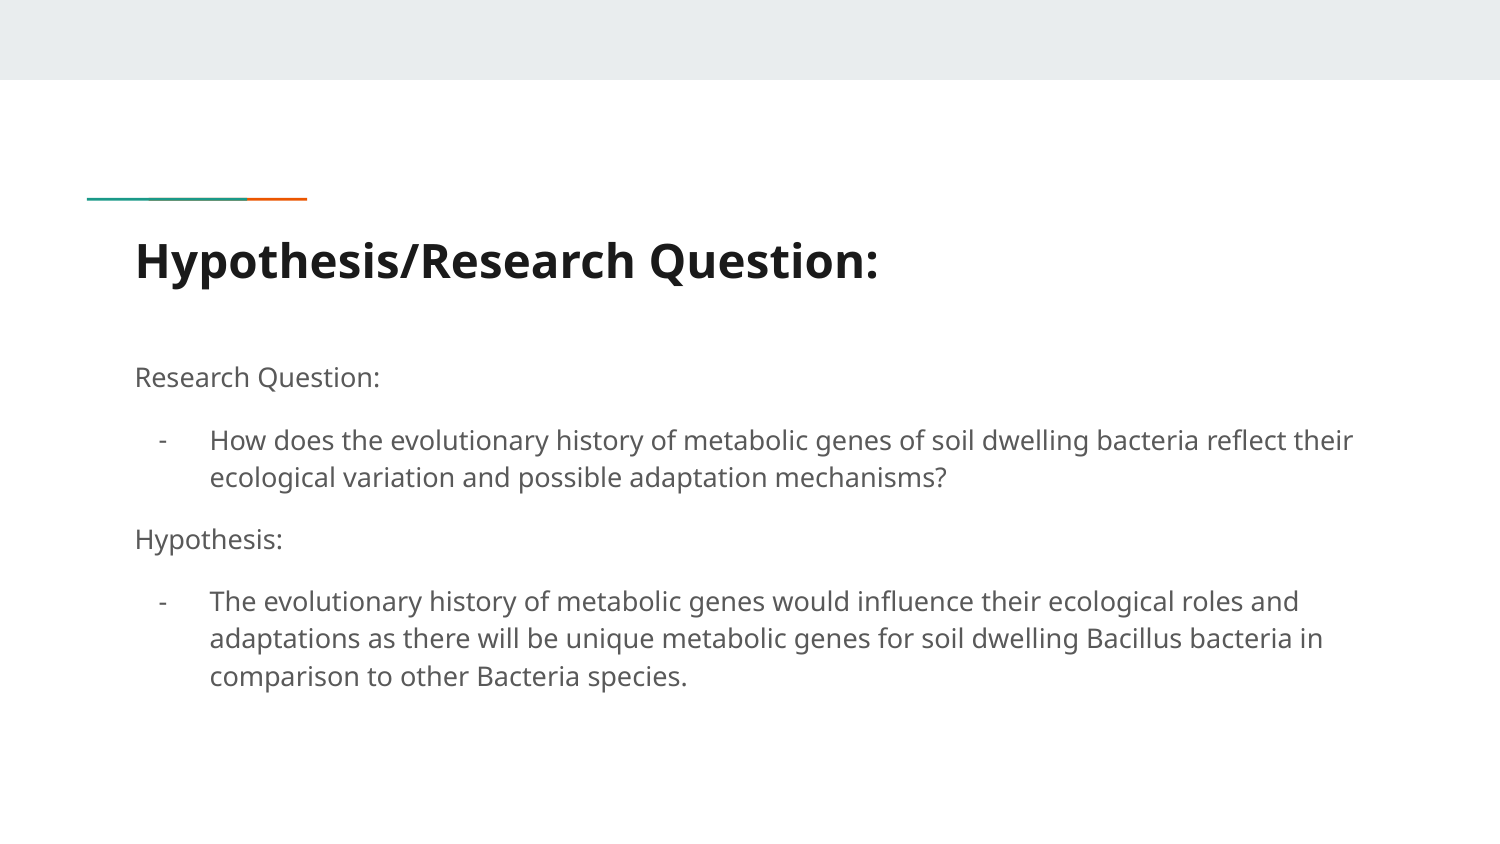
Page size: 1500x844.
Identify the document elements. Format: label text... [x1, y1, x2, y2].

list Research Question: How does the evolutionary history of metabolic genes of soil dwelling bacteria reflect their ecological variation and possible adaptation mechanisms? Hypothesis: The evolutionary history of metabolic genes would influence their ecological roles and adaptations as there will be unique metabolic genes for soil dwelling Bacillus bacteria in comparison to other Bacteria species. [119, 341, 1381, 712]
title Hypothesis/Research Question: [119, 216, 1381, 305]
